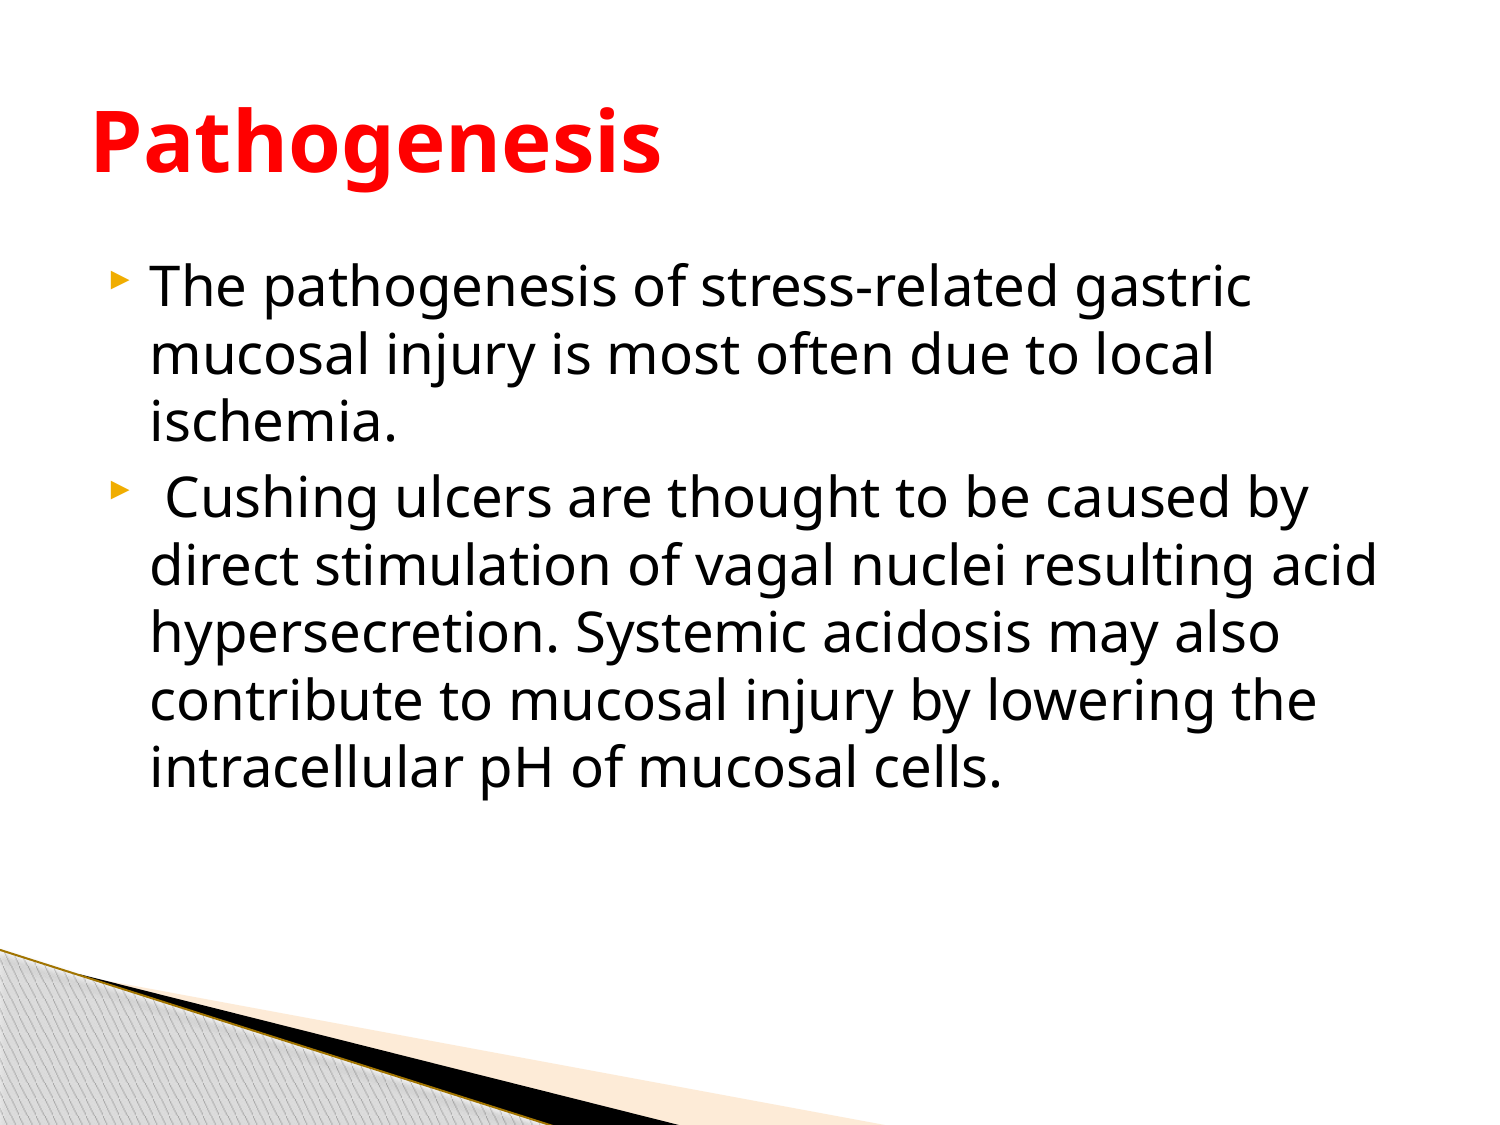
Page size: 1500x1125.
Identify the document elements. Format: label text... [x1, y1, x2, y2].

title Pathogenesis [75, 45, 1425, 233]
list The pathogenesis of stress-related gastric mucosal injury is most often due to local ischemia. Cushing ulcers are thought to be caused by direct stimulation of vagal nuclei resulting acid hypersecretion. Systemic acidosis may also contribute to mucosal injury by lowering the intracellular pH of mucosal cells. [75, 243, 1425, 986]
